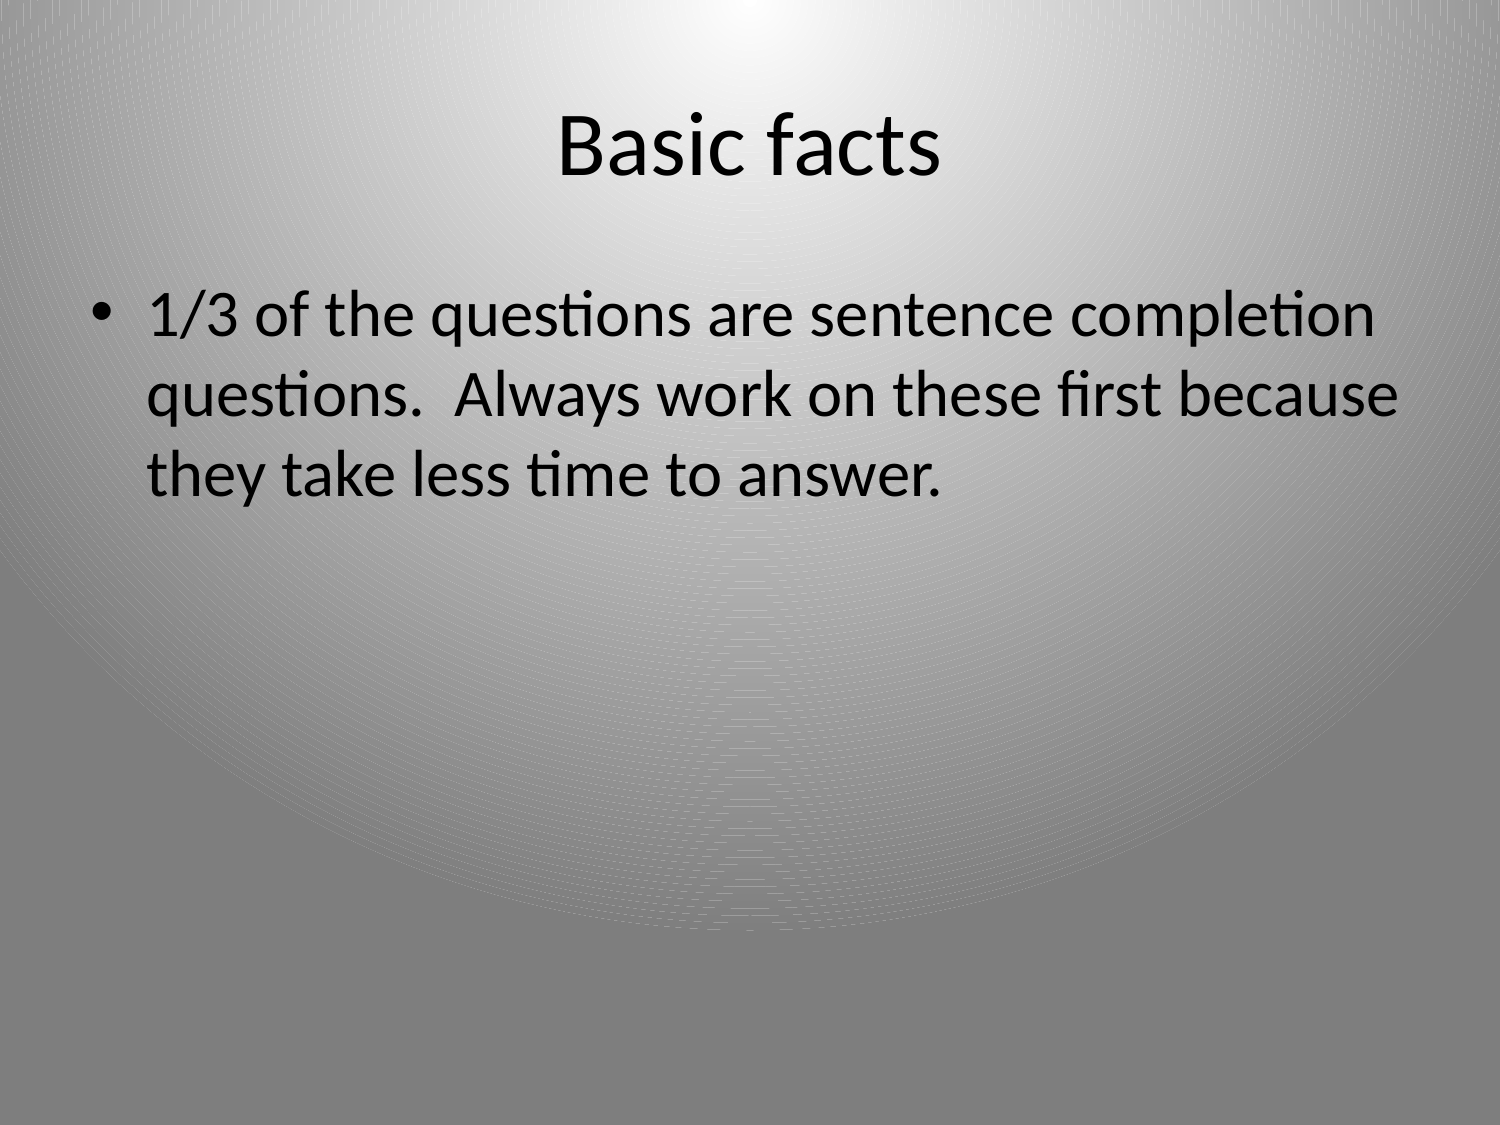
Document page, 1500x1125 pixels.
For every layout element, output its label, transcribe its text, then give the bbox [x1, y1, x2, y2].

title Basic facts [75, 45, 1425, 233]
list 1/3 of the questions are sentence completion questions. Always work on these first because they take less time to answer. [75, 262, 1425, 1005]
